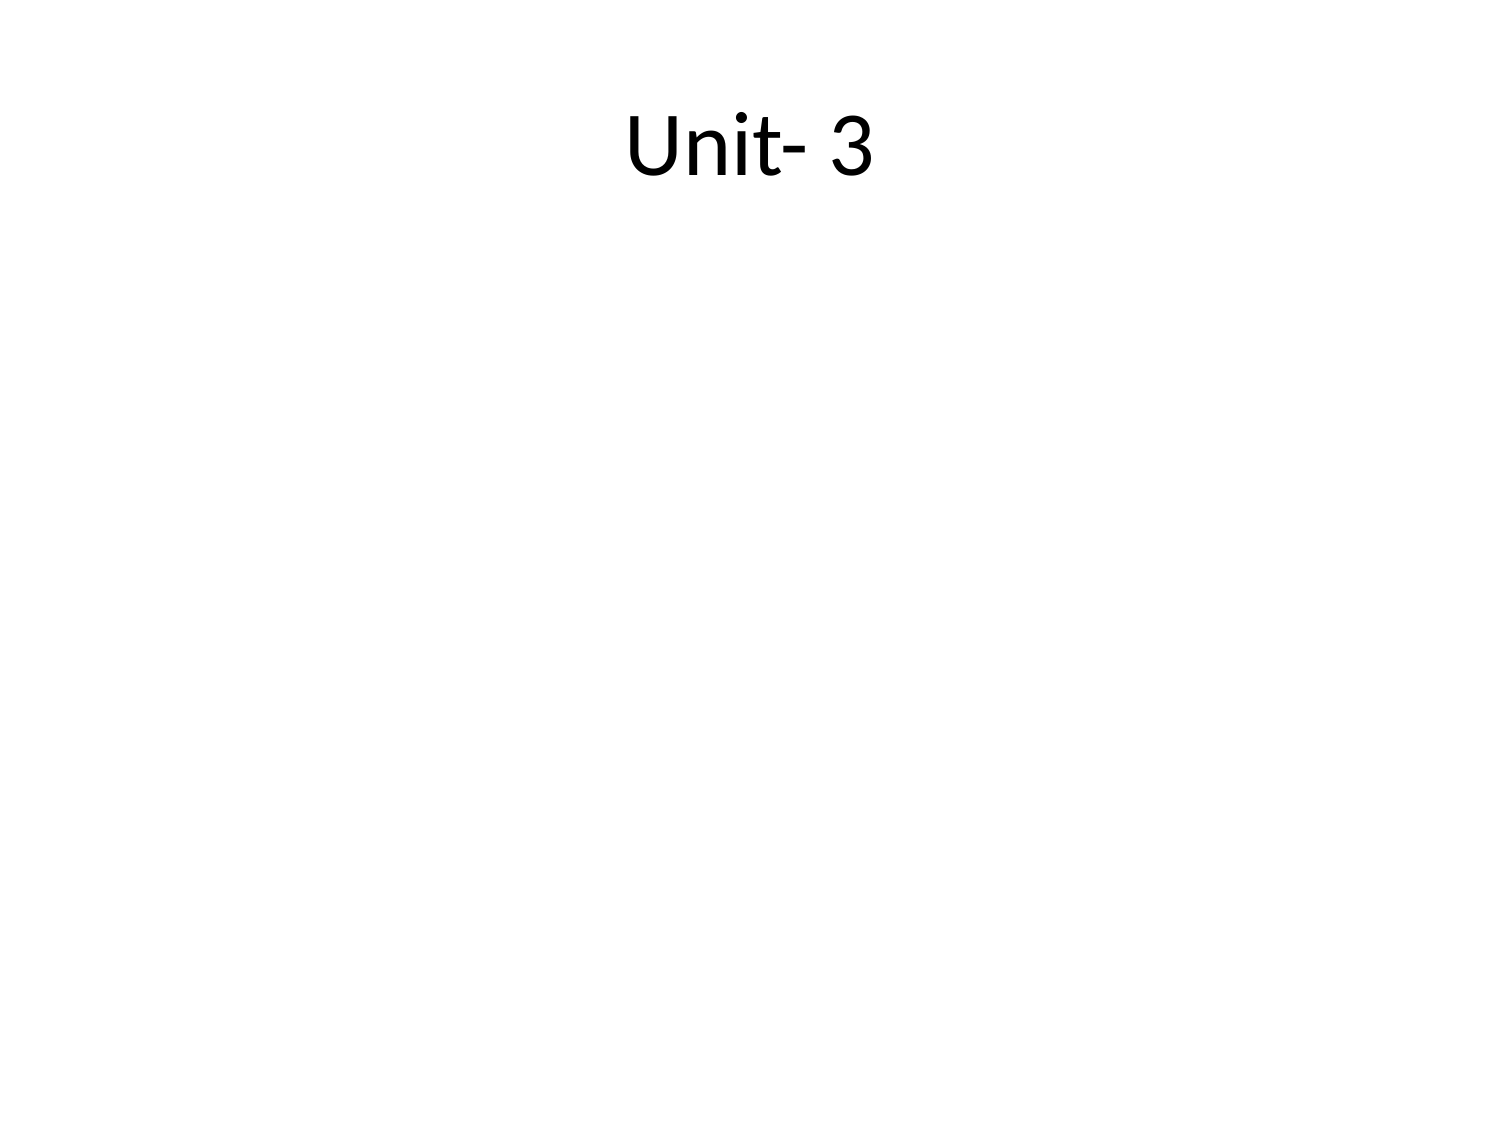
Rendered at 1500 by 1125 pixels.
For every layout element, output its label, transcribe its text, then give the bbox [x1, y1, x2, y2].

title Unit- 3 [75, 45, 1425, 233]
